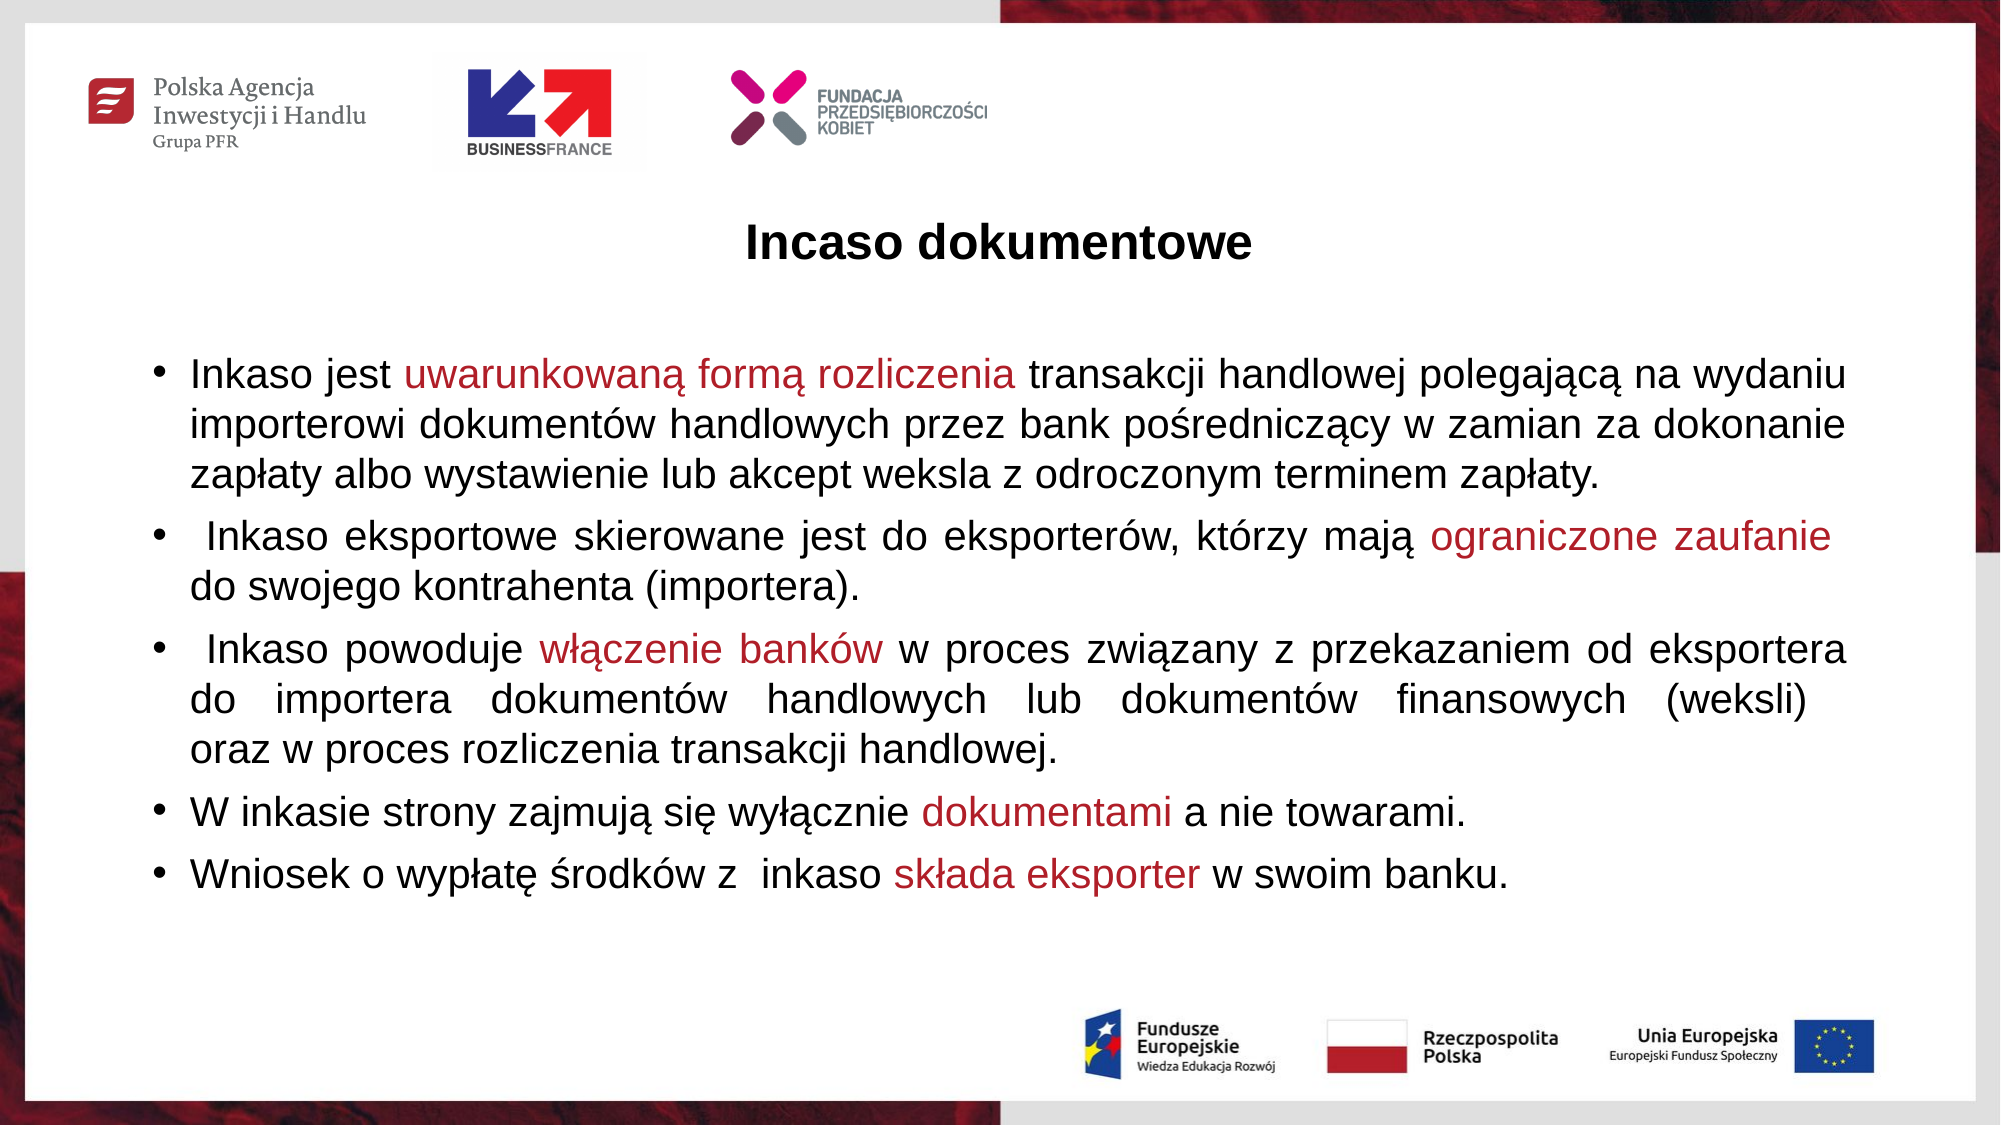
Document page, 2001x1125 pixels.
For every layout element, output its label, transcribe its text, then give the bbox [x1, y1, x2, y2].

picture [0, 0, 2001, 1125]
list Inkaso jest uwarunkowaną formą rozliczenia transakcji handlowej polegającą na wydaniu importerowi dokumentów handlowych przez bank pośredniczący w zamian za dokonanie zapłaty albo wystawienie lub akcept weksla z odroczonym terminem zapłaty. Inkaso eksportowe skierowane jest do eksporterów, którzy mają ograniczone zaufanie do swojego kontrahenta (importera). Inkaso powoduje włączenie banków w proces związany z przekazaniem od eksportera do importera dokumentów handlowych lub dokumentów finansowych (weksli) oraz w proces rozliczenia transakcji handlowej. W inkasie strony zajmują się wyłącznie dokumentami a nie towarami. Wniosek o wypłatę środków z inkaso składa eksporter w swoim banku. [137, 338, 1863, 1053]
title Incaso dokumentowe [270, 134, 1730, 338]
